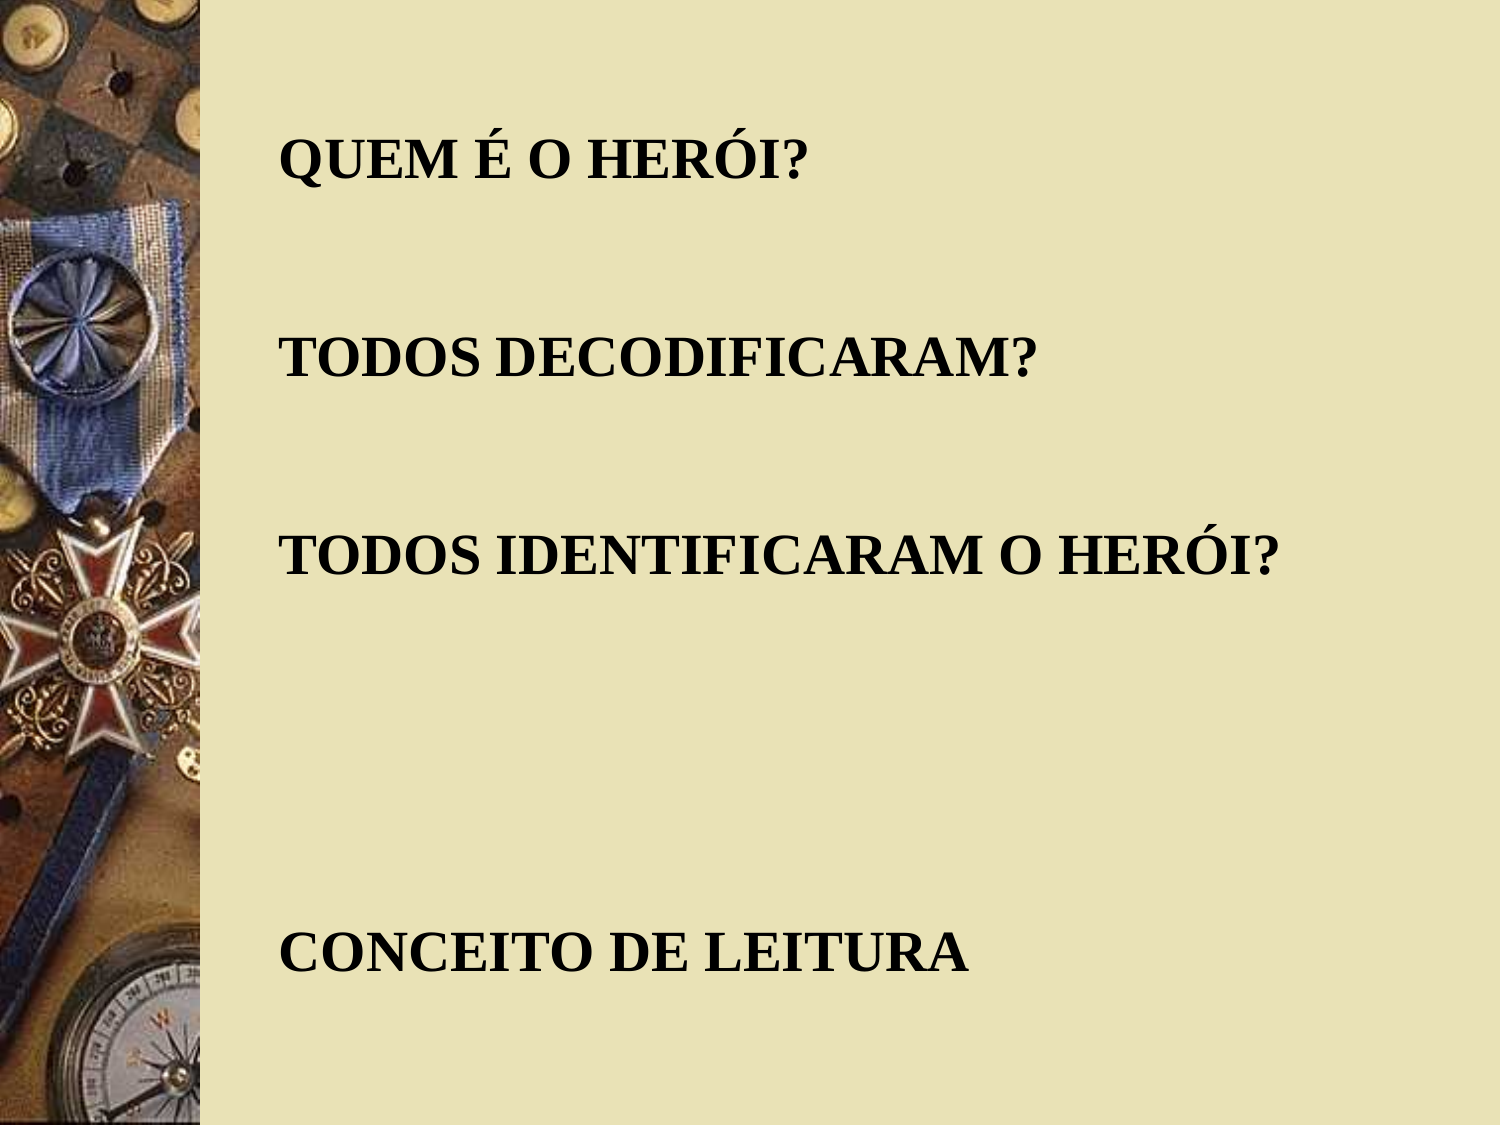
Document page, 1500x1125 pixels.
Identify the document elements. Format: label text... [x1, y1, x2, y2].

text_box QUEM É O HERÓI? TODOS DECODIFICARAM? TODOS IDENTIFICARAM O HERÓI? CONCEITO DE LEITURA [264, 112, 1297, 1076]
picture [0, 0, 200, 1125]
